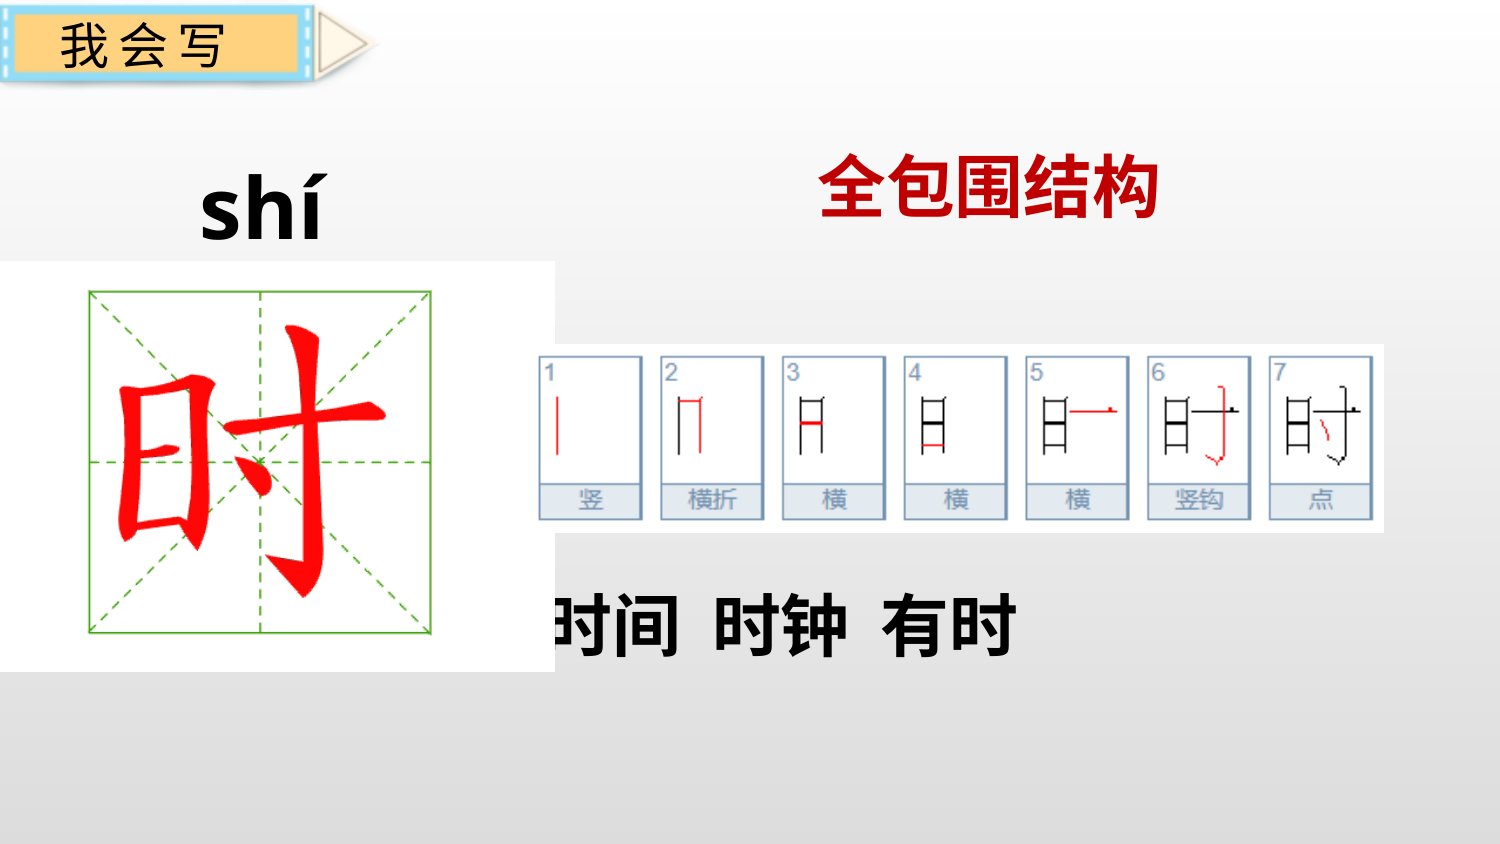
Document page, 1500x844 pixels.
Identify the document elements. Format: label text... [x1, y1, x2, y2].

picture [0, 0, 386, 90]
picture [0, 261, 1384, 672]
text_box 时间 时钟 有时 [555, 577, 1253, 671]
text_box shí [109, 148, 414, 261]
text_box 全包围结构 [806, 137, 1226, 232]
